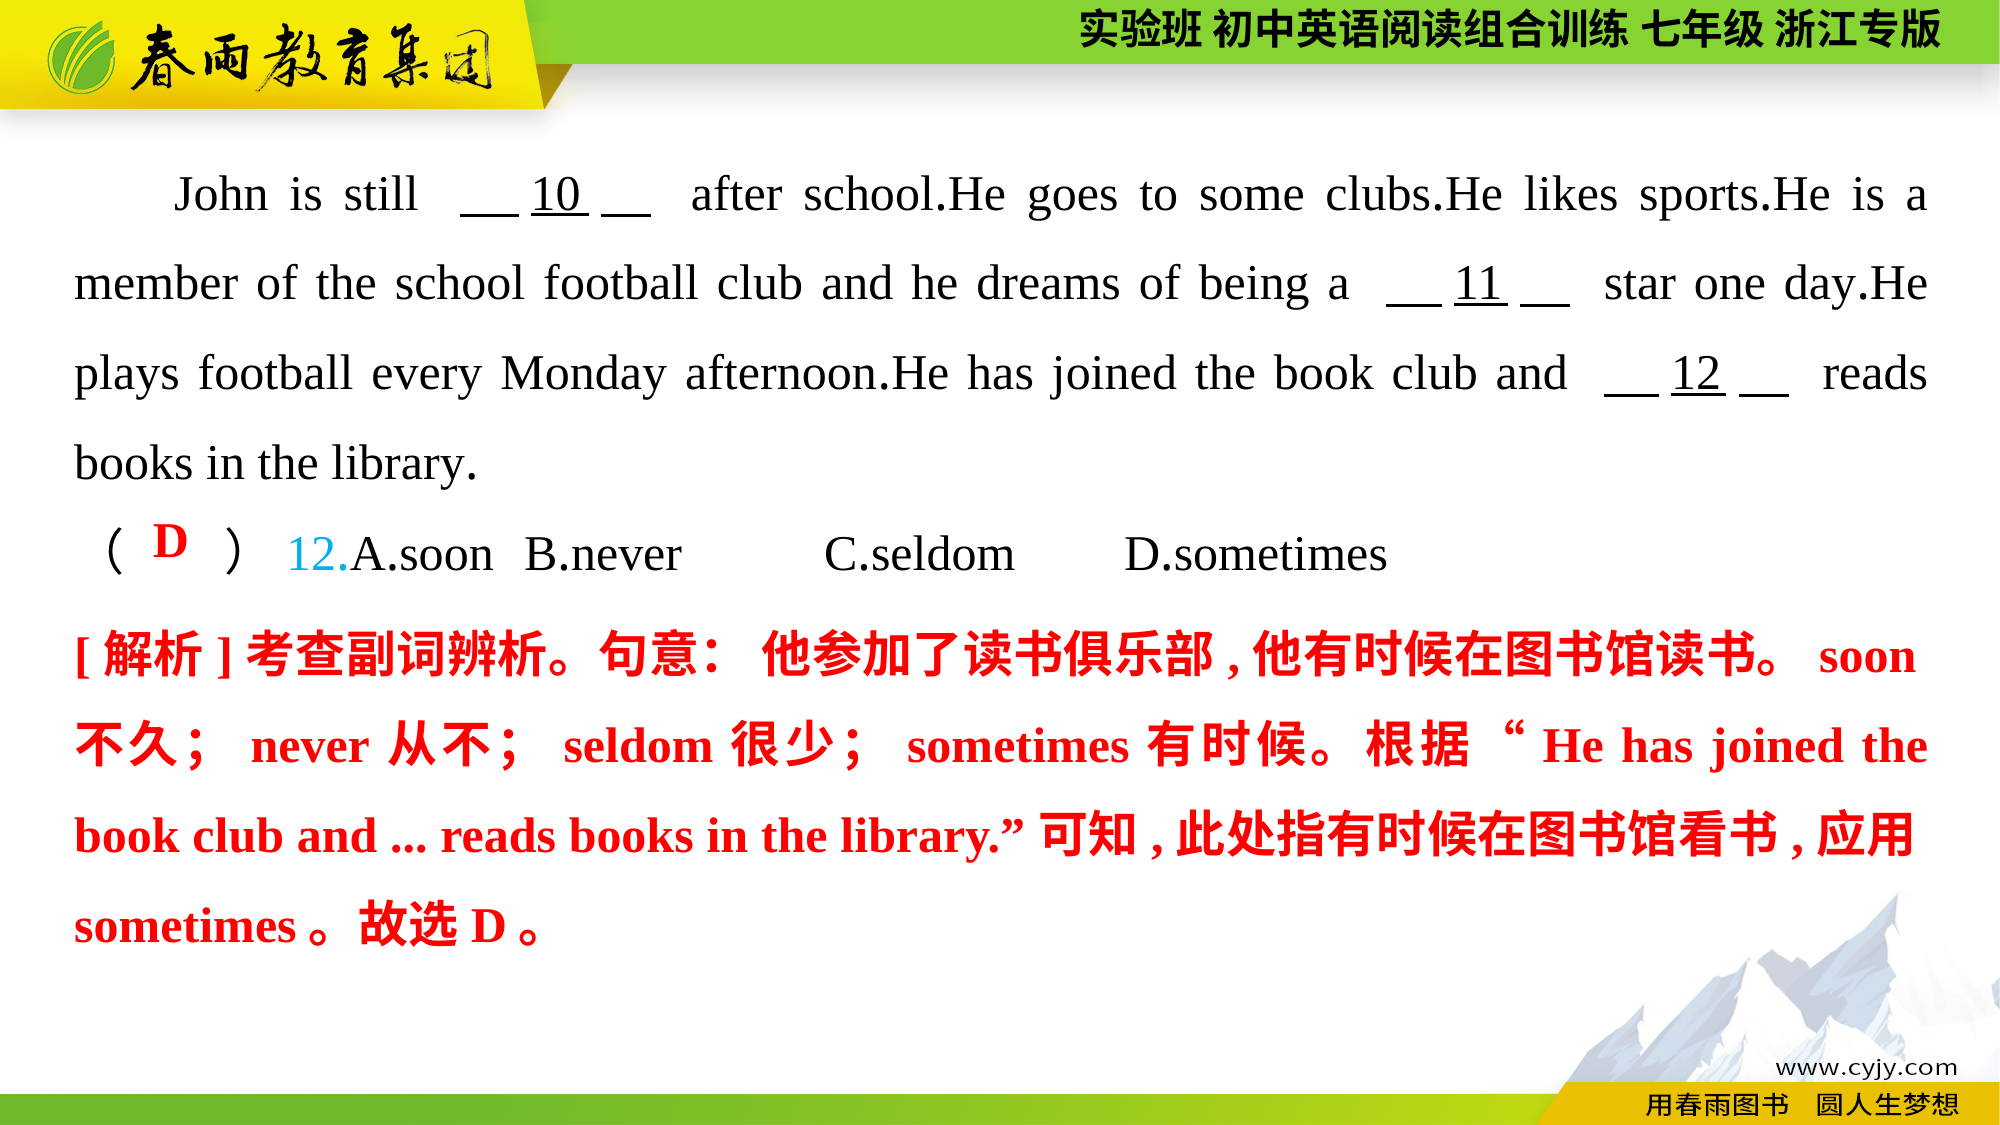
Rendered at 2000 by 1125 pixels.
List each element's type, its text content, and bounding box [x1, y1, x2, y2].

picture [0, 0, 2000, 1125]
list John is still 10 after school.He goes to some clubs.He likes sports.He is a member of the school football club and he dreams of being a 11 star one day.He plays football every Monday afternoon.He has joined the book club and 12 reads books in the library. （ ）12.A.soon B.never C.seldom D.sometimes [59, 122, 1944, 585]
text_box [解析]考查副词辨析。句意： 他参加了读书俱乐部,他有时候在图书馆读书。soon不久；never从不；seldom很少；sometimes有时候。根据“He has joined the book club and ... reads books in the library.”可知,此处指有时候在图书馆看书,应用sometimes。故选D。 [59, 585, 1944, 961]
text_box D [138, 500, 204, 576]
